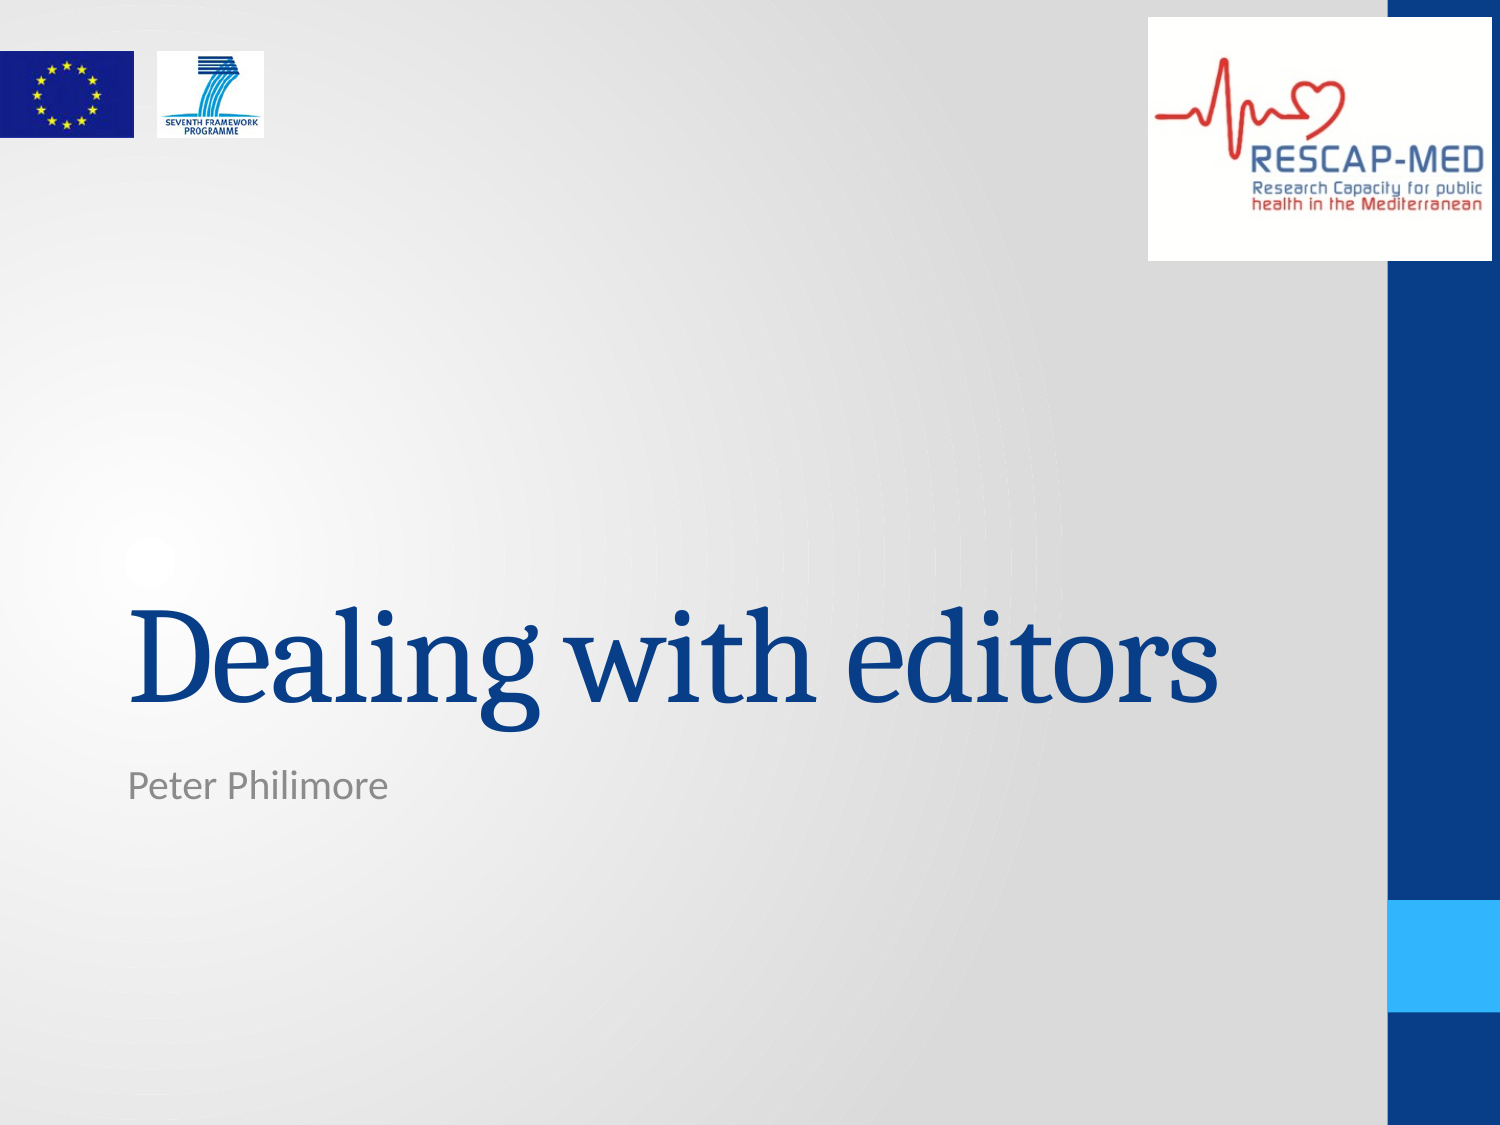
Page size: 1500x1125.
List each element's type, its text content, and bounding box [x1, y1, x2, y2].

title Dealing with editors [112, 312, 1350, 738]
picture [1147, 17, 1493, 262]
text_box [0, 50, 265, 139]
subtitle Peter Philimore [112, 750, 1173, 925]
